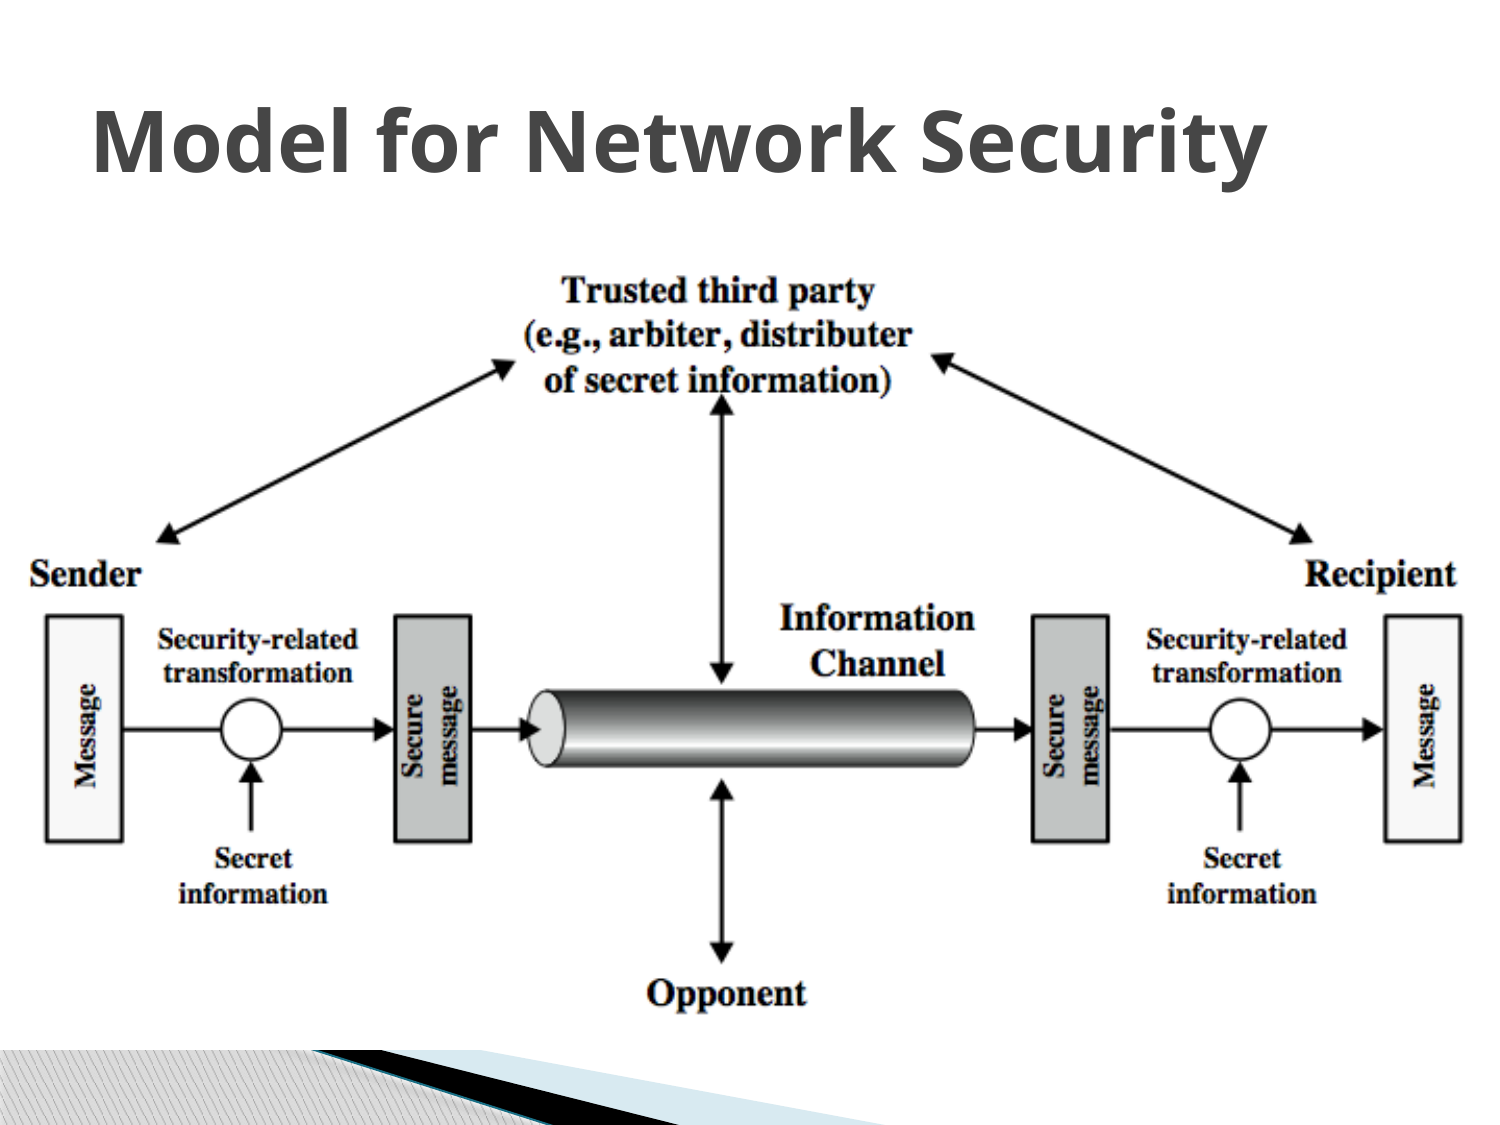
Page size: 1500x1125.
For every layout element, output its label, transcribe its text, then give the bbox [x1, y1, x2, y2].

picture [0, 249, 1500, 1051]
title Model for Network Security [75, 45, 1425, 233]
